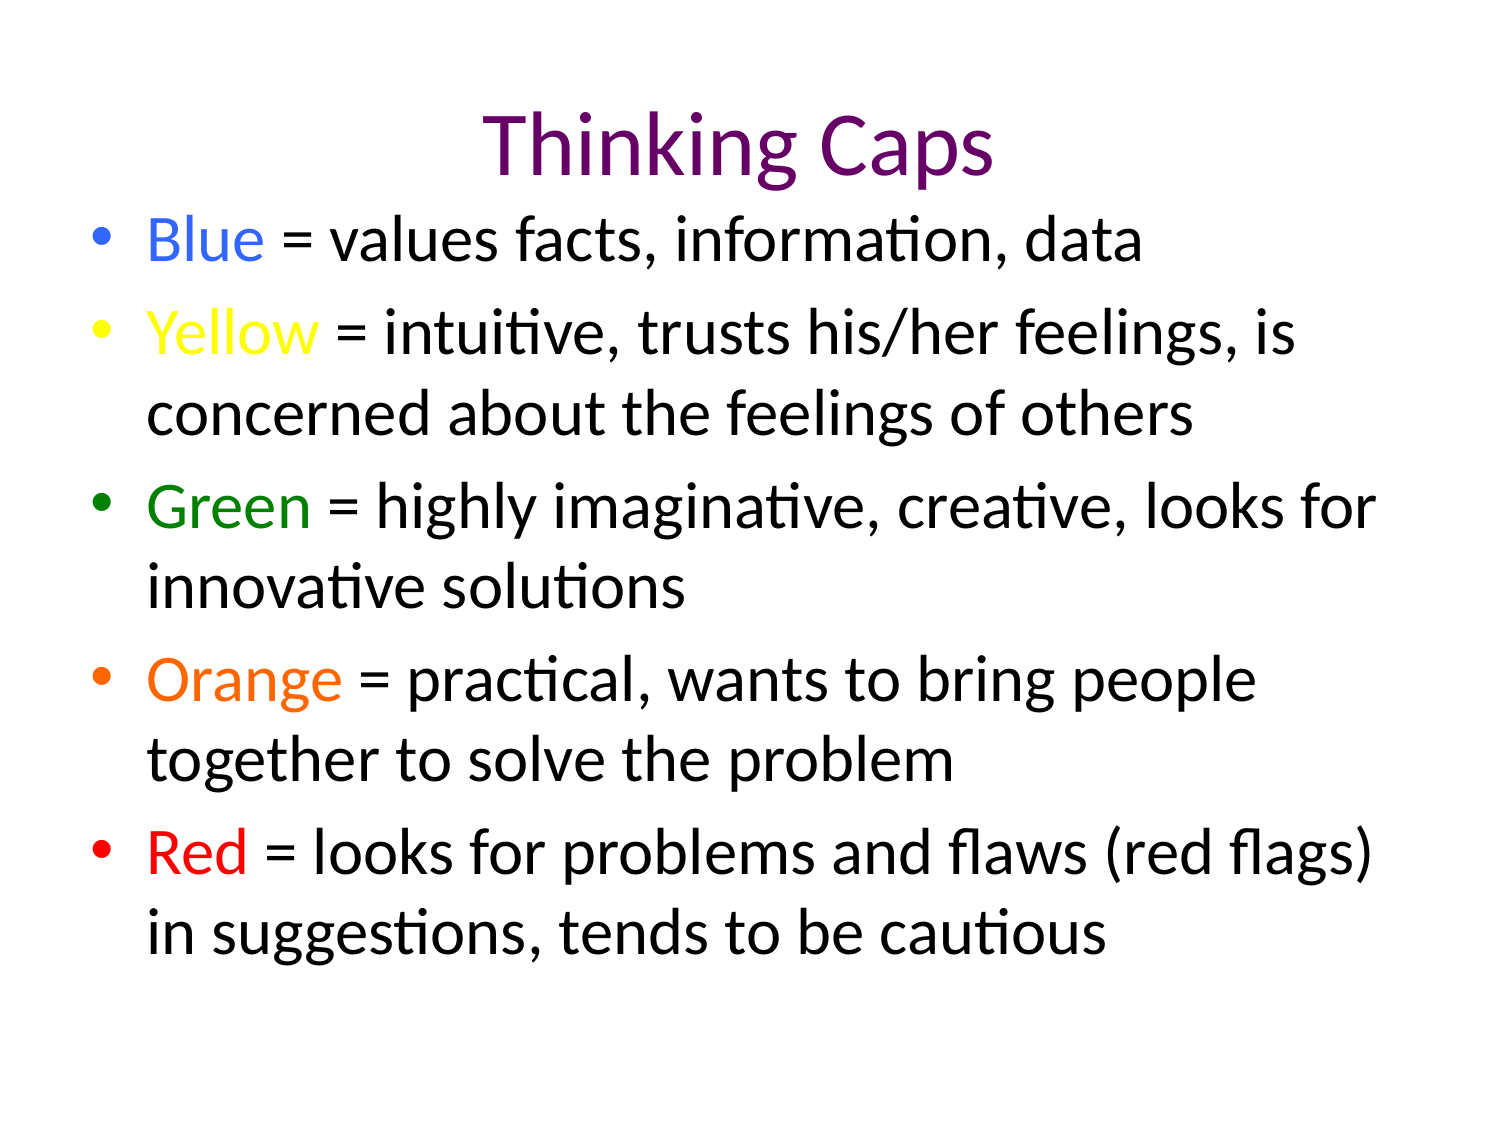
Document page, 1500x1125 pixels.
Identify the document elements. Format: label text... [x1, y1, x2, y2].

list Blue = values facts, information, data Yellow = intuitive, trusts his/her feelings, is concerned about the feelings of others Green = highly imaginative, creative, looks for innovative solutions Orange = practical, wants to bring people together to solve the problem Red = looks for problems and flaws (red flags) in suggestions, tends to be cautious [75, 187, 1425, 1005]
title Thinking Caps [75, 45, 1425, 187]
